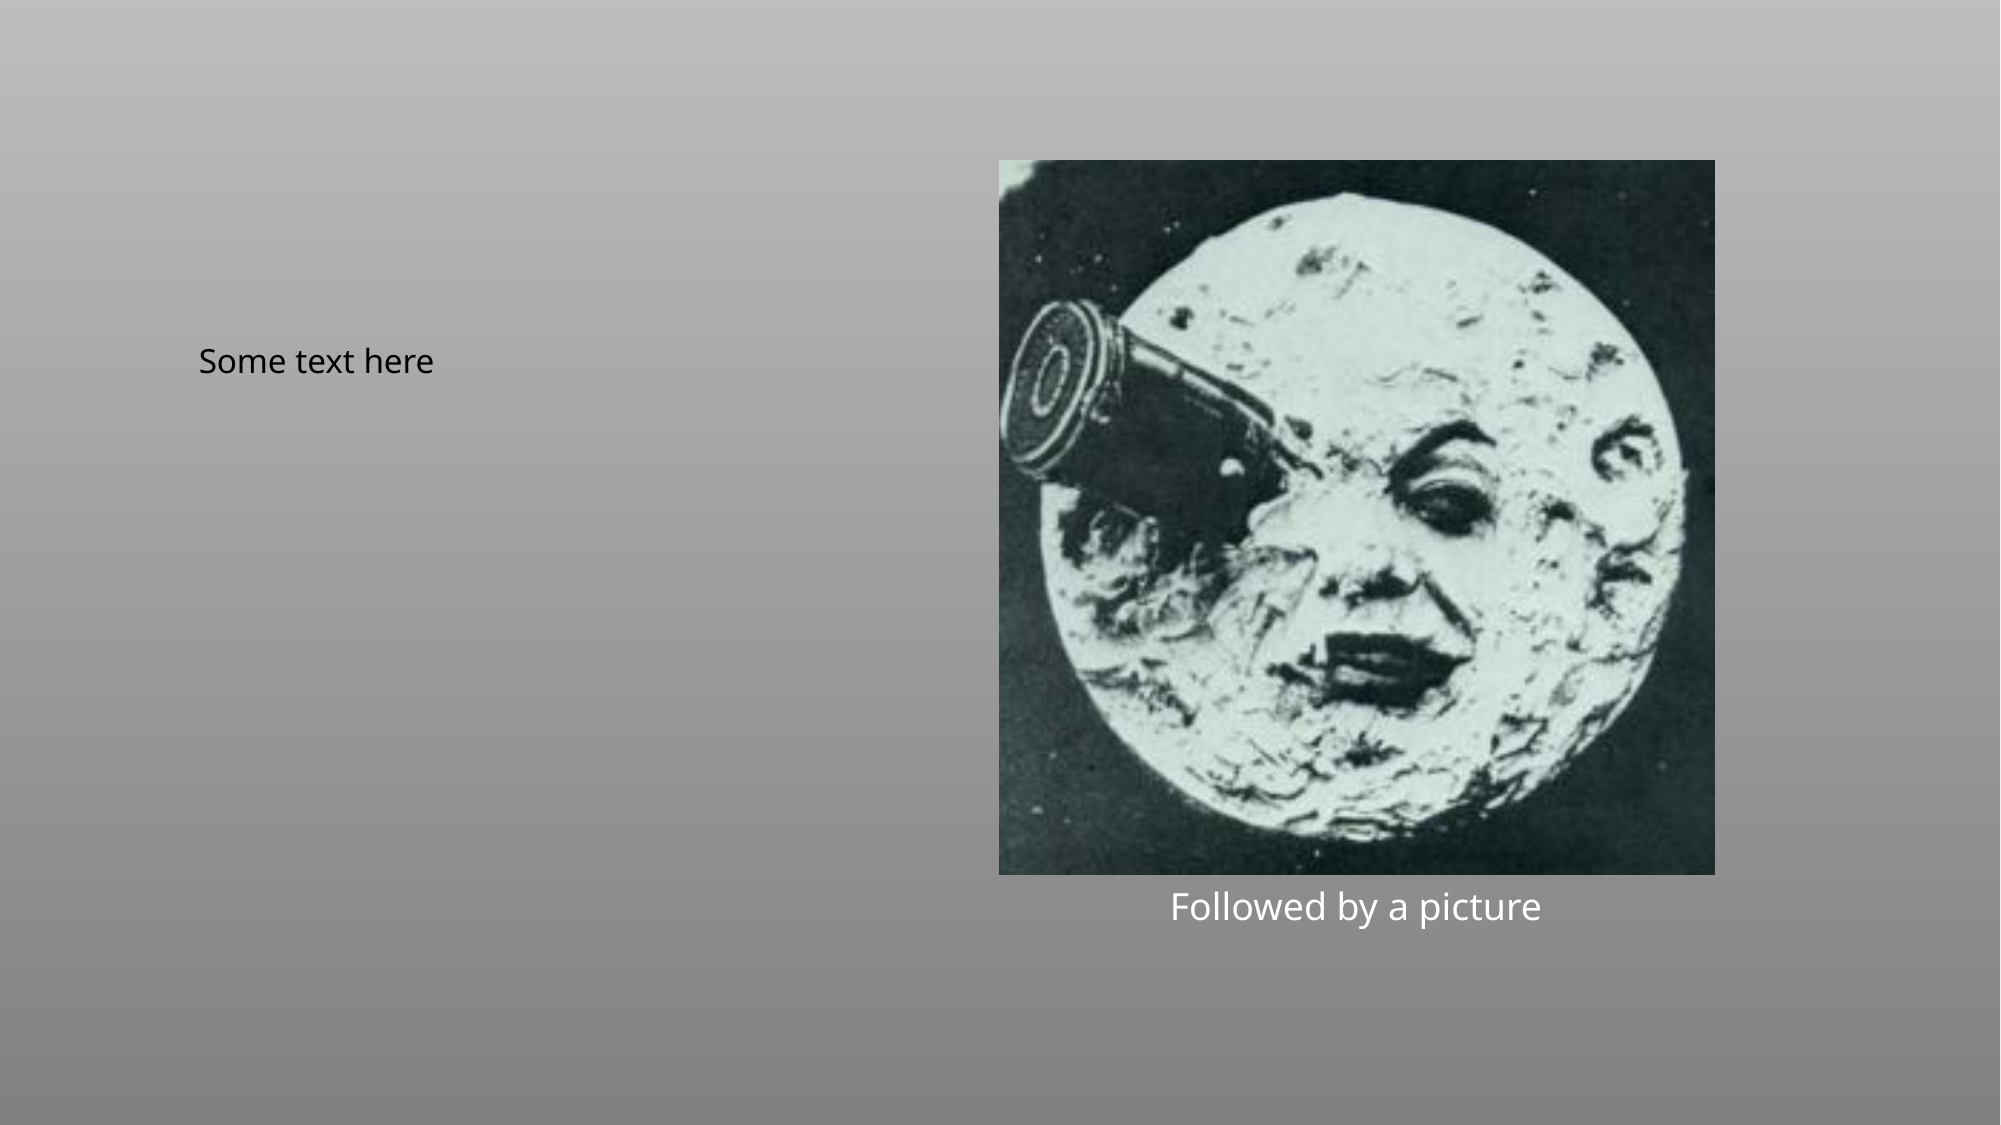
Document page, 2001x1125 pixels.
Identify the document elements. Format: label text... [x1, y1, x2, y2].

text_box Followed by a picture [849, 875, 1863, 959]
list Some text here [183, 337, 783, 963]
picture [0, 0, 2001, 1125]
